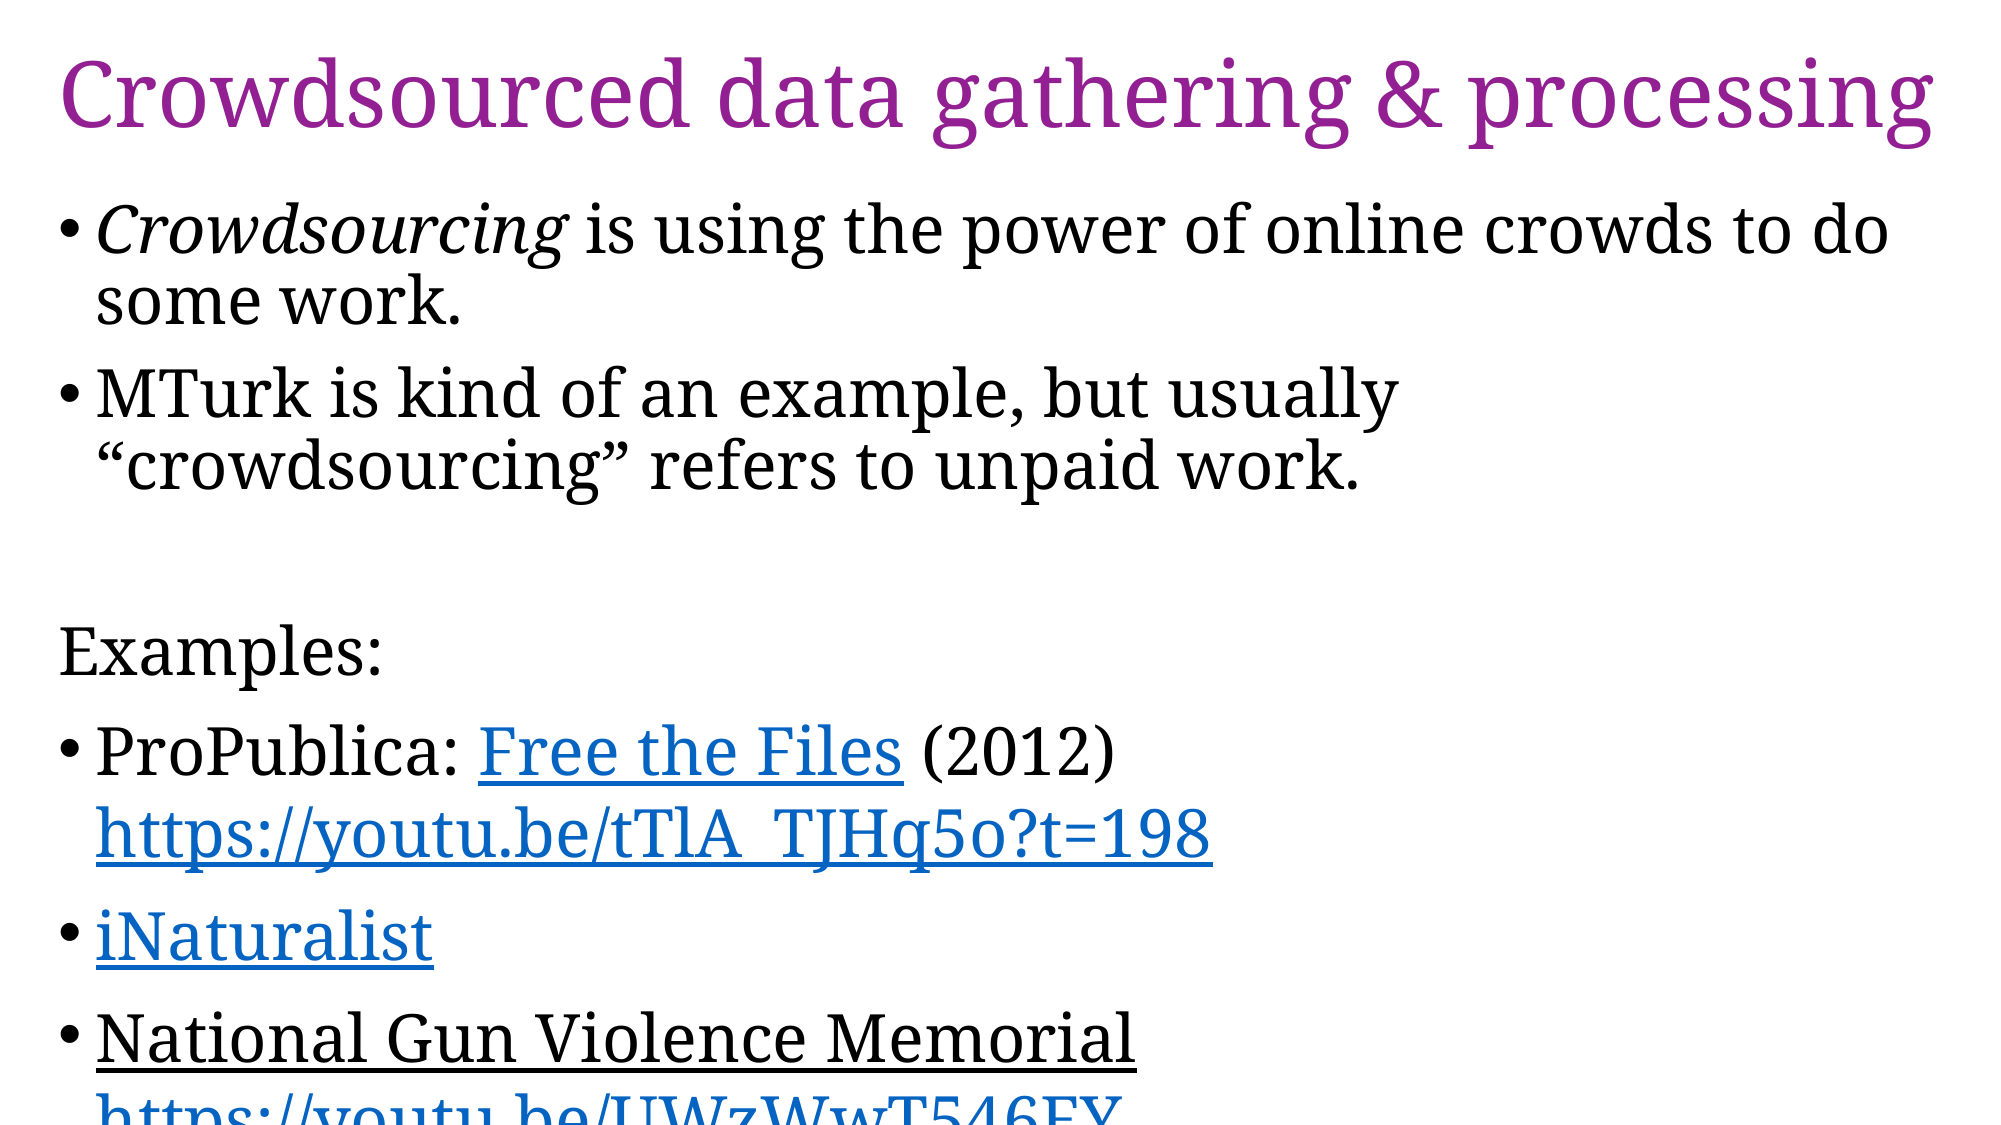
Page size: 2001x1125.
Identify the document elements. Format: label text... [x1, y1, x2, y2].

list Crowdsourcing is using the power of online crowds to do some work. MTurk is kind of an example, but usually “crowdsourcing” refers to unpaid work. Examples: ProPublica: Free the Files (2012) https://youtu.be/tTlA_TJHq5o?t=198 iNaturalist National Gun Violence Memorial https://youtu.be/UWzWwT546EY [43, 188, 1953, 1106]
title Crowdsourced data gathering & processing [43, 25, 1953, 171]
